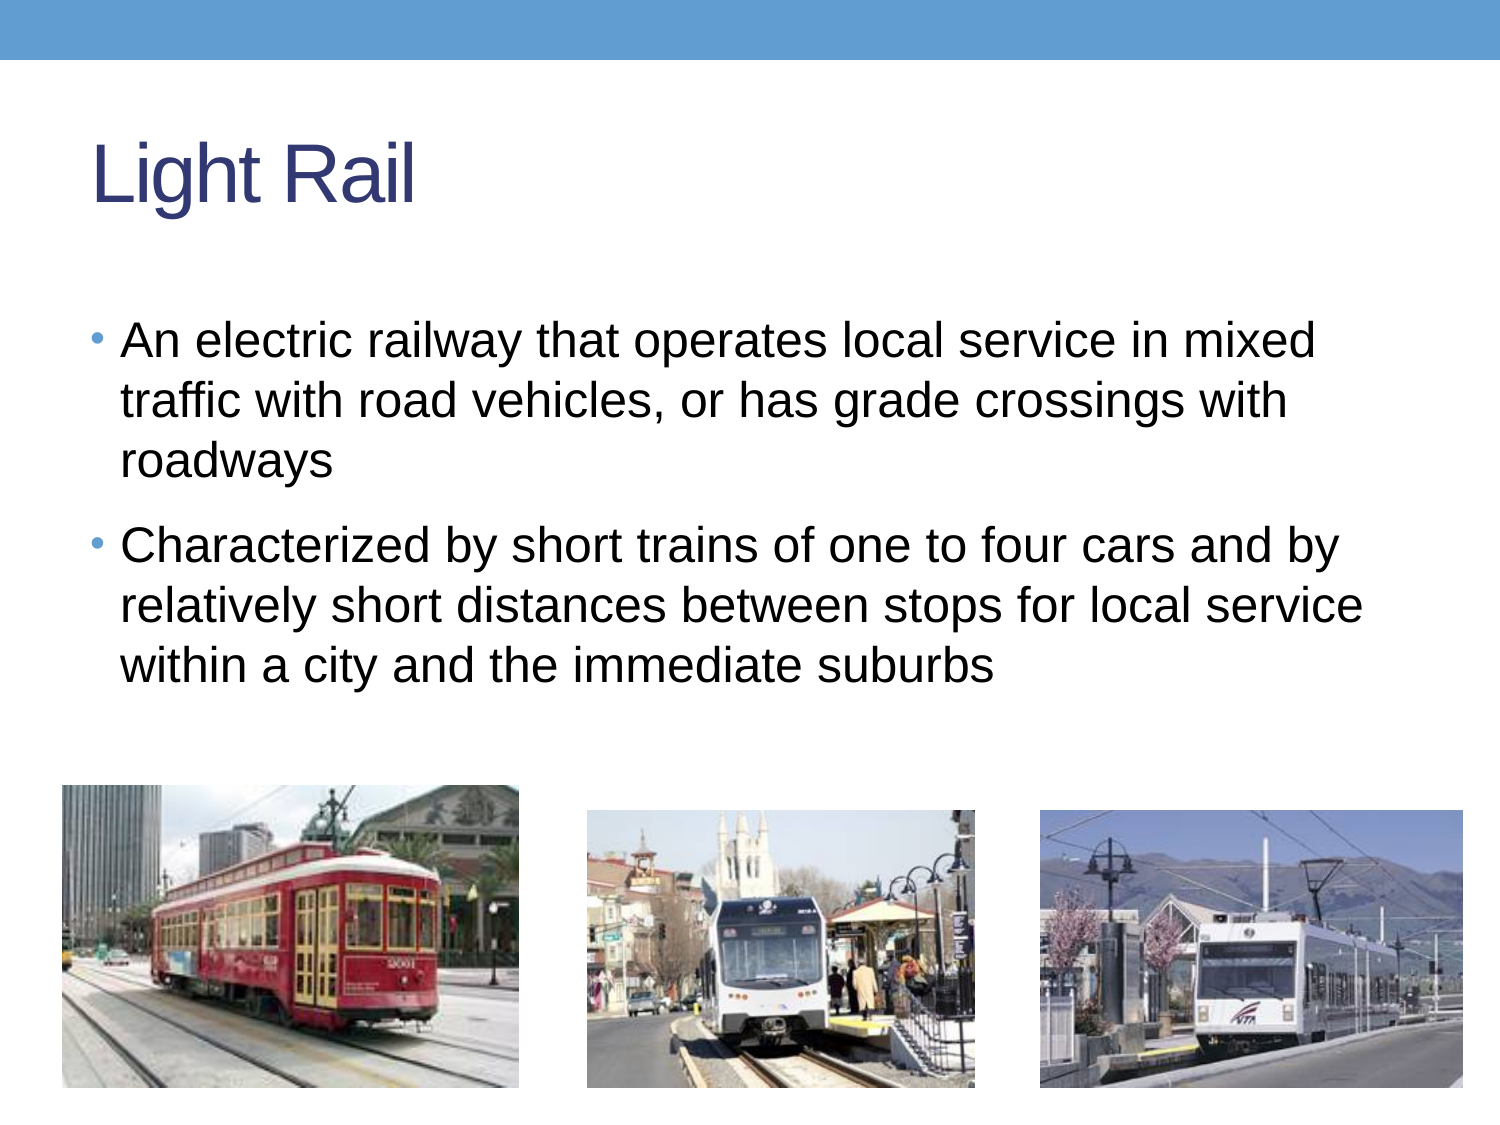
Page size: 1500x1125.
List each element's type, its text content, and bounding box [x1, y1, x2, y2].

picture [1039, 810, 1463, 1088]
list An electric railway that operates local service in mixed traffic with road vehicles, or has grade crossings with roadways Characterized by short trains of one to four cars and by relatively short distances between stops for local service within a city and the immediate suburbs [75, 299, 1425, 1063]
title Light Rail [75, 87, 1425, 250]
picture [587, 810, 976, 1088]
picture [62, 785, 519, 1089]
